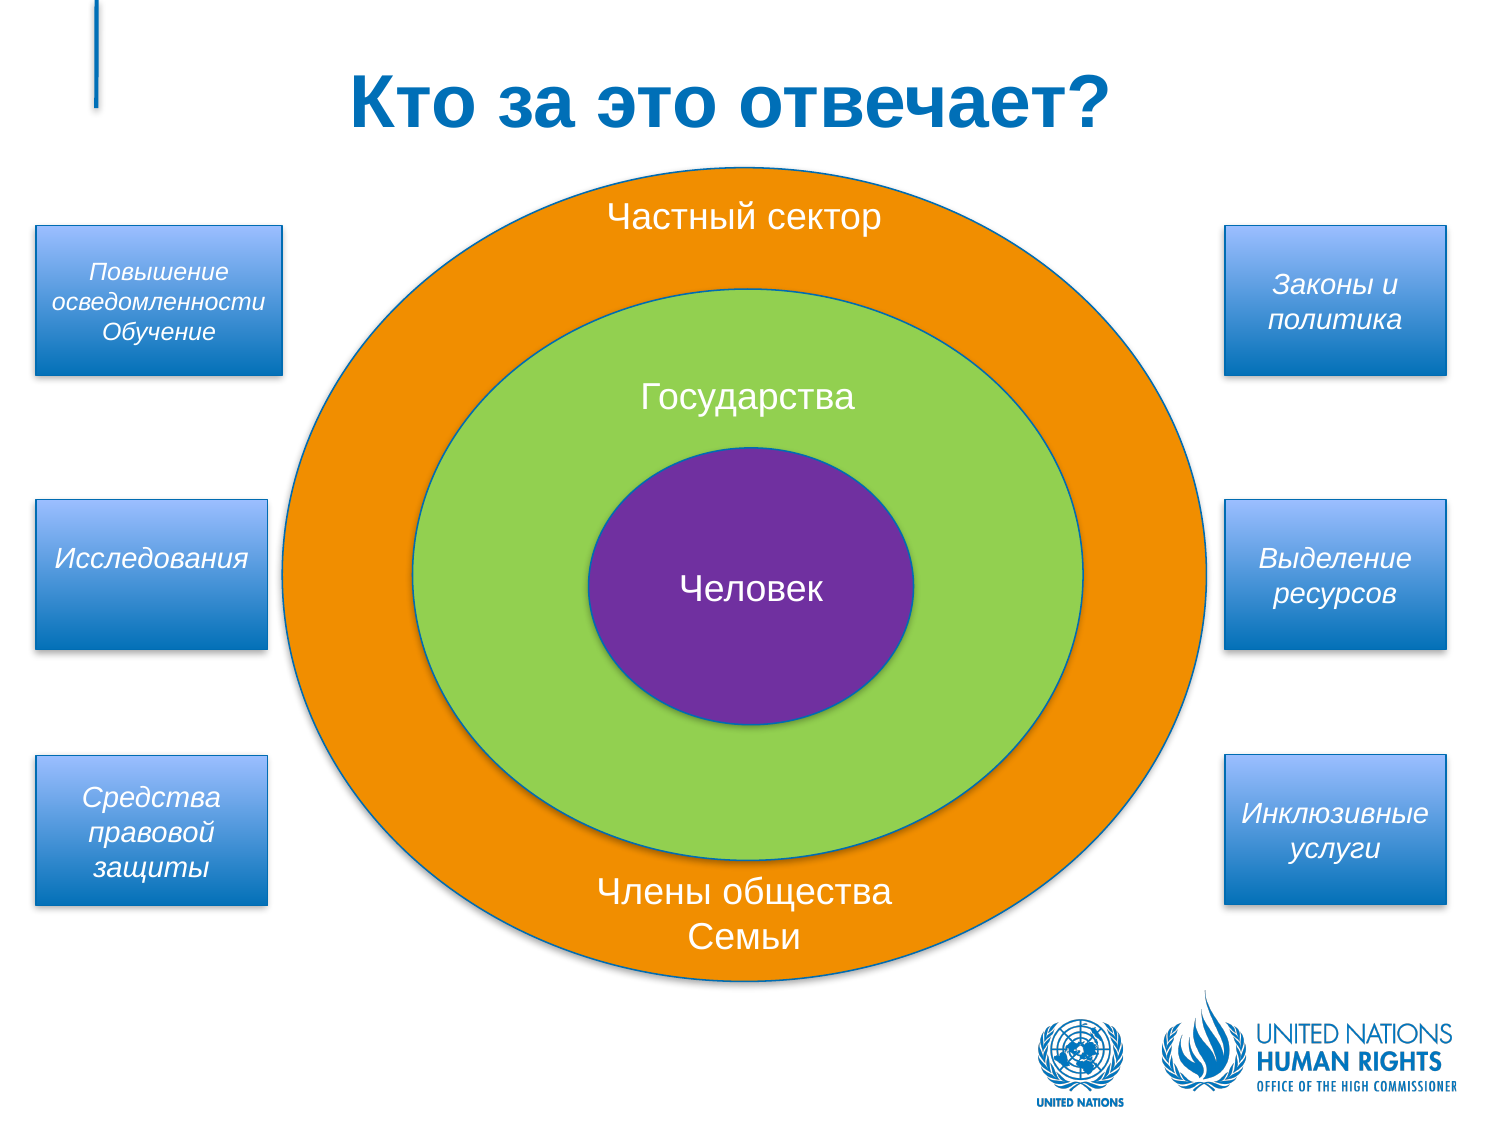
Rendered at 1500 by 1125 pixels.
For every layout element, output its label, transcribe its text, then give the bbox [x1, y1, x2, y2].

picture [1037, 990, 1457, 1107]
text_box Инклюзивные услуги [1224, 754, 1447, 905]
text_box Человек [587, 447, 915, 726]
text_box Средства правовой защиты [35, 755, 268, 906]
text_box Государства [411, 288, 1084, 862]
text_box Частный сектор Члены общества Семьи [281, 166, 1208, 983]
title Кто за это отвечает? [55, 45, 1408, 224]
text_box [166, 223, 504, 893]
text_box Повышение осведомленности Обучение [35, 225, 283, 376]
text_box Исследования [35, 499, 268, 650]
text_box Законы и политика [1224, 225, 1447, 376]
text_box [983, 223, 1325, 893]
text_box Выделение ресурсов [1224, 499, 1447, 650]
